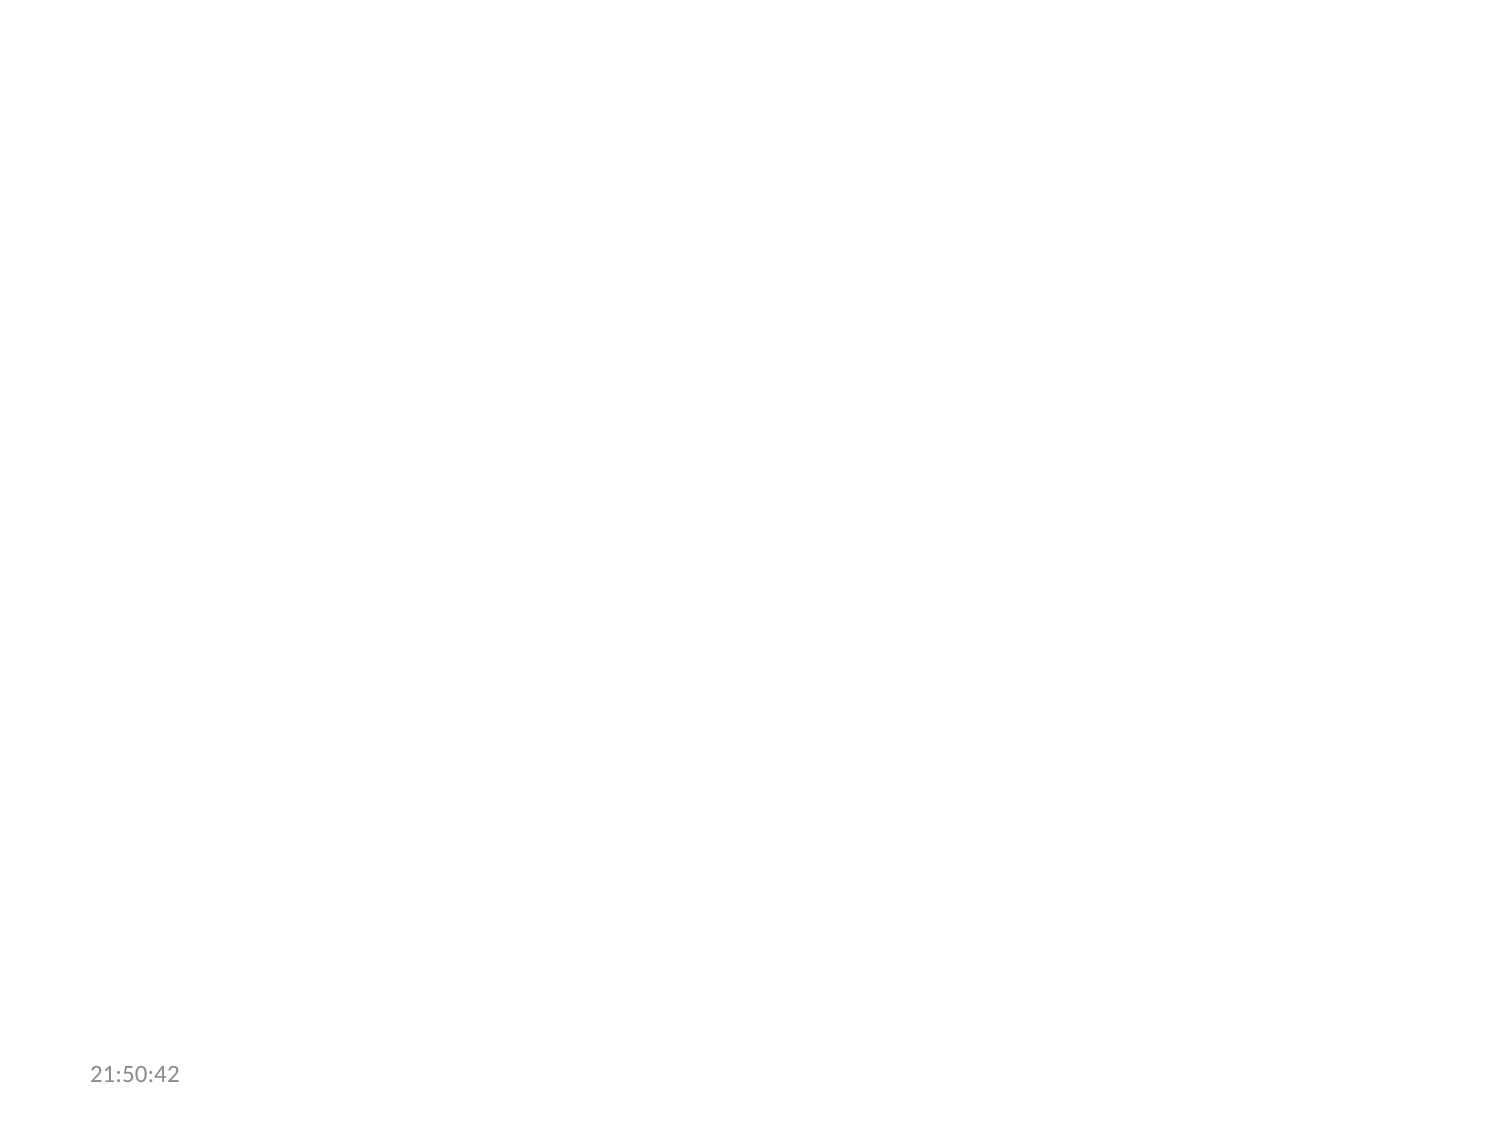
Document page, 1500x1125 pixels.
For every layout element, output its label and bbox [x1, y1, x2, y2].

slide_number [75, 1042, 425, 1103]
